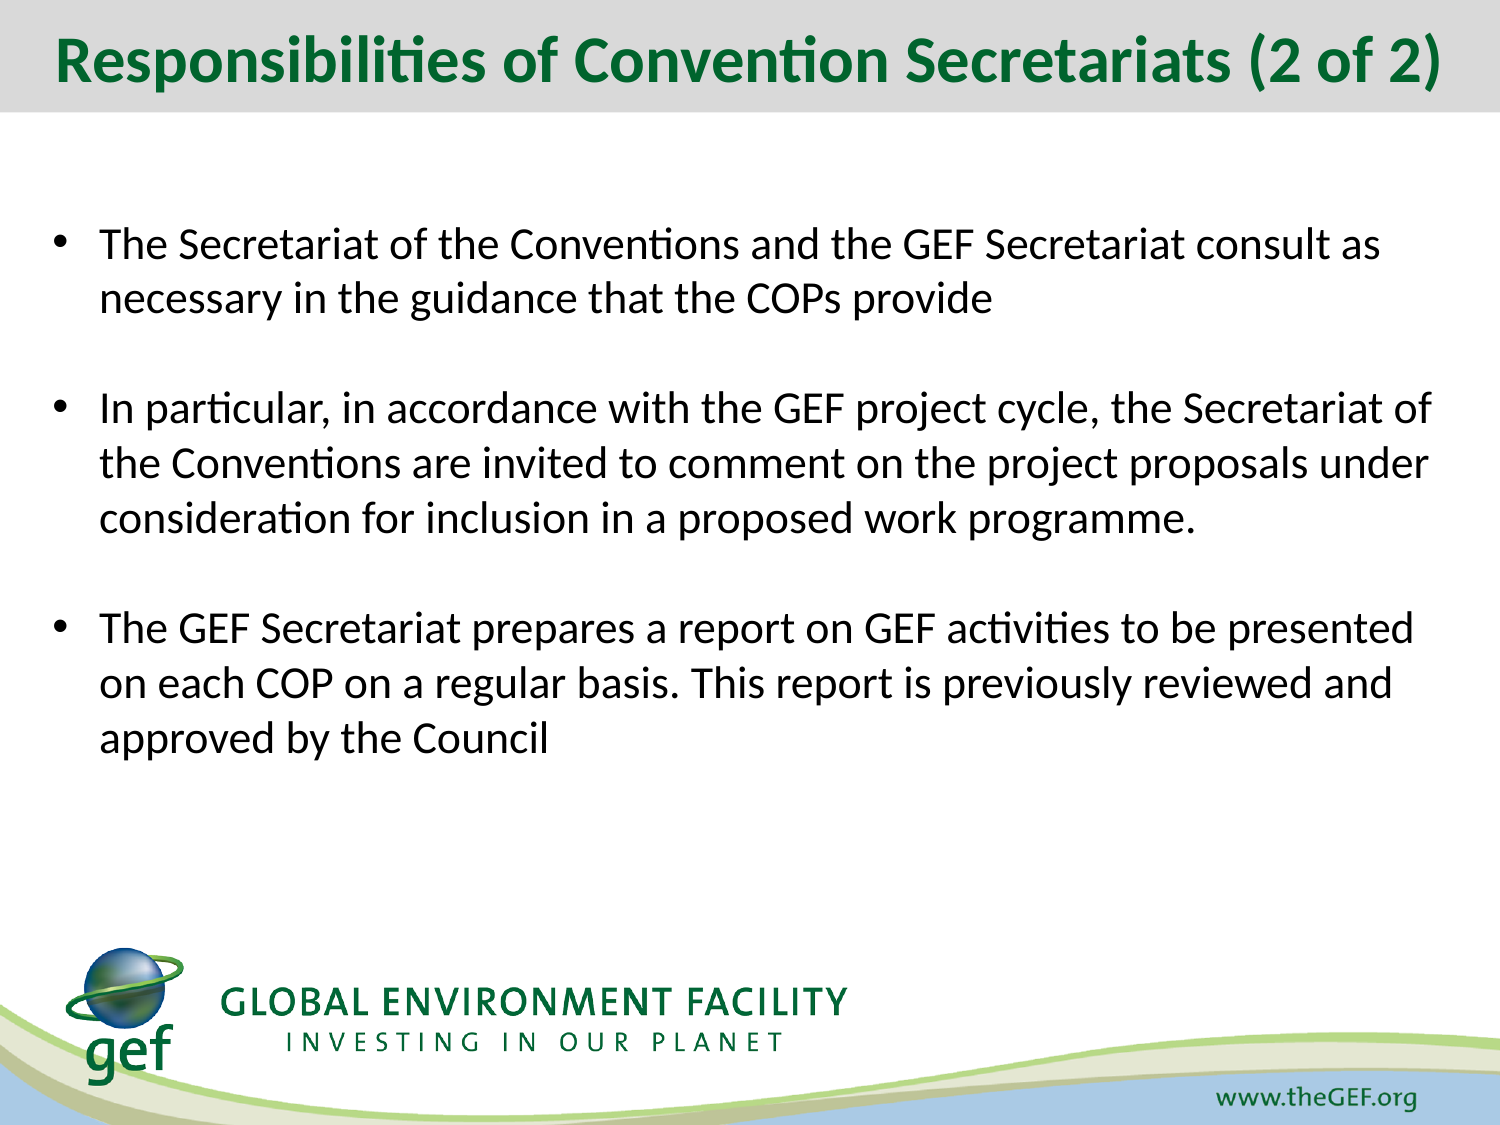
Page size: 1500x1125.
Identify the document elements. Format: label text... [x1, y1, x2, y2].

text_box The Secretariat of the Conventions and the GEF Secretariat consult as necessary in the guidance that the COPs provide In particular, in accordance with the GEF project cycle, the Secretariat of the Conventions are invited to comment on the project proposals under consideration for inclusion in a proposed work programme. The GEF Secretariat prepares a report on GEF activities to be presented on each COP on a regular basis. This report is previously reviewed and approved by the Council [37, 205, 1450, 881]
picture [0, 920, 1500, 1125]
text_box Responsibilities of Convention Secretariats (2 of 2) [0, 0, 1500, 113]
